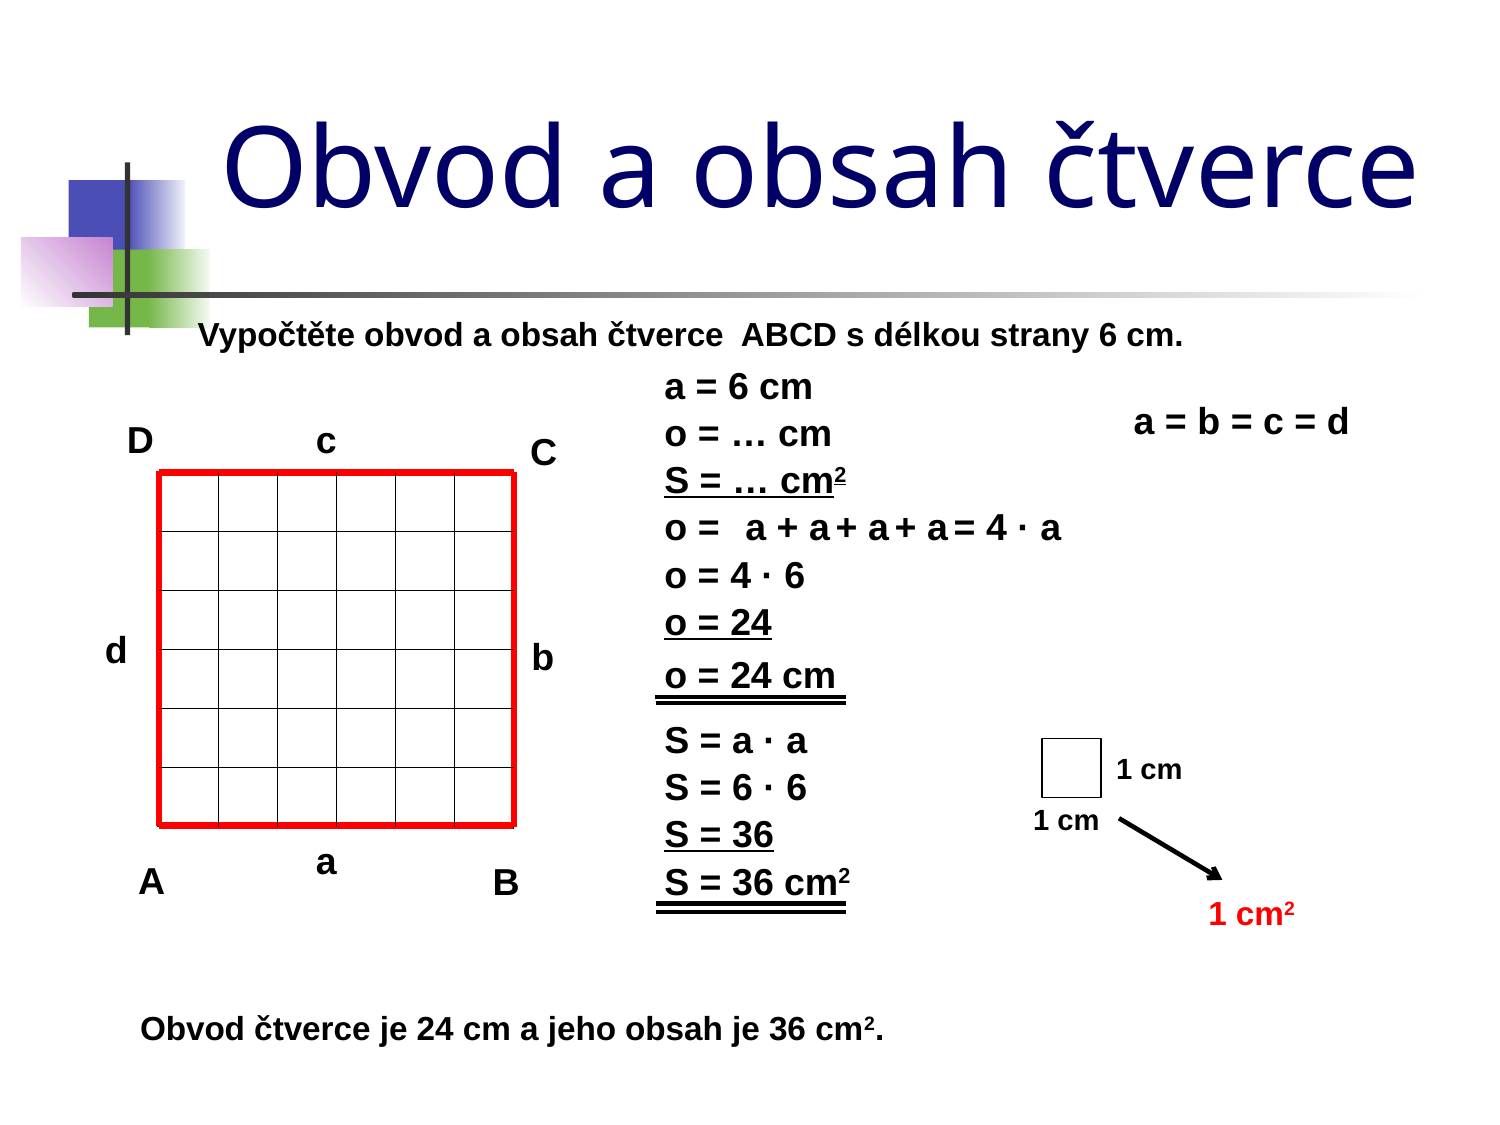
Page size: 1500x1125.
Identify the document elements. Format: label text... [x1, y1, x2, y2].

text_box c [301, 408, 372, 469]
text_box d [90, 619, 153, 679]
text_box Vypočtěte obvod a obsah čtverce ABCD s délkou strany 6 cm. [182, 305, 1223, 361]
text_box a [301, 836, 372, 890]
text_box S = 36 [649, 803, 995, 850]
text_box = 4 · a [938, 496, 1099, 556]
text_box 1 cm2 [1193, 884, 1327, 940]
text_box a [730, 496, 761, 556]
text_box o = [649, 496, 730, 543]
text_box + a [879, 496, 938, 556]
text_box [1118, 818, 1223, 881]
text_box D [112, 408, 183, 469]
text_box + a [761, 496, 820, 556]
text_box o = 24 cm [649, 643, 1003, 704]
text_box S = … cm2 [649, 448, 1339, 509]
text_box o = … cm [649, 401, 1118, 448]
text_box + a [820, 496, 879, 556]
text_box b [519, 625, 588, 686]
text_box S = 36 cm2 [649, 850, 995, 911]
text_box o = 24 [649, 590, 1003, 643]
text_box C [515, 420, 587, 481]
text_box S = 6 · 6 [649, 755, 995, 803]
text_box 1 cm [1018, 793, 1119, 844]
text_box a = b = c = d [1118, 389, 1398, 450]
text_box A [123, 849, 195, 910]
text_box a = 6 cm [649, 354, 857, 401]
text_box [1042, 738, 1102, 793]
text_box S = a · a [649, 708, 995, 755]
text_box Obvod a obsah čtverce [171, 42, 1471, 283]
text_box Obvod čtverce je 24 cm a jeho obsah je 36 cm2. [125, 999, 1388, 1055]
text_box o = 4 · 6 [649, 543, 1003, 590]
text_box 1 cm [1101, 742, 1202, 793]
text_box B [477, 850, 549, 911]
